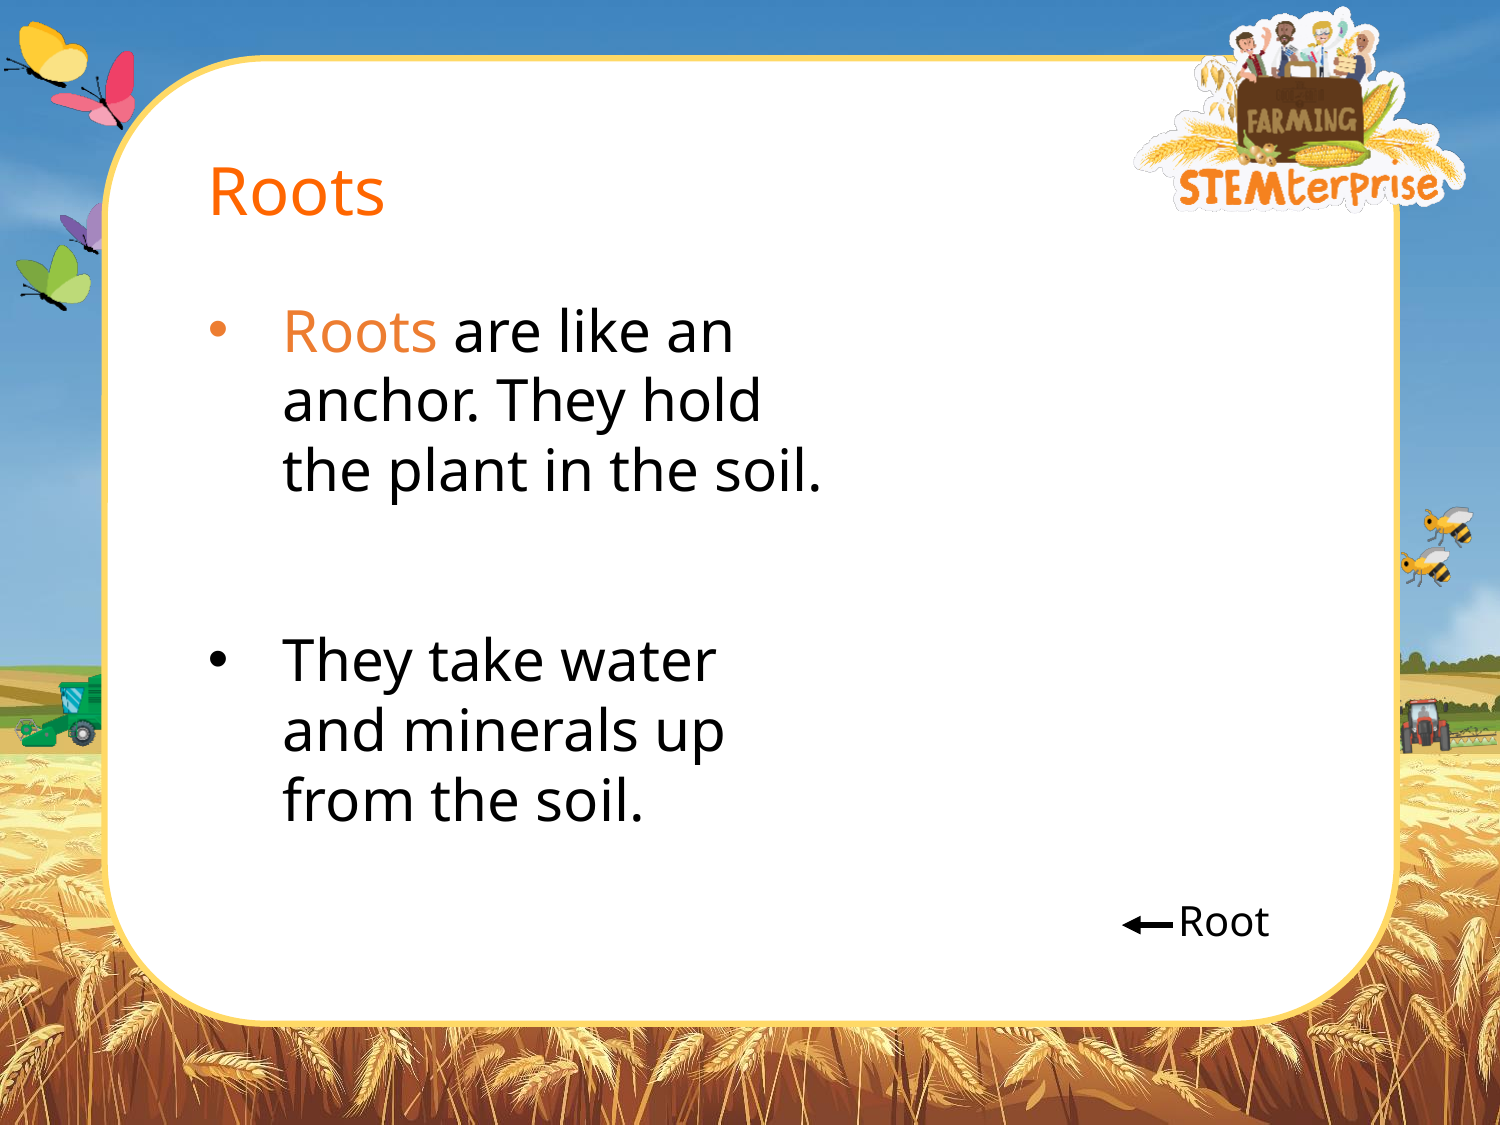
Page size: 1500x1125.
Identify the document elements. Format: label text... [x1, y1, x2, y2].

title Roots [192, 129, 1195, 259]
picture [0, 0, 1500, 1125]
list Roots are like an anchor. They hold the plant in the soil. They take water and minerals up from the soil. [192, 286, 705, 1056]
